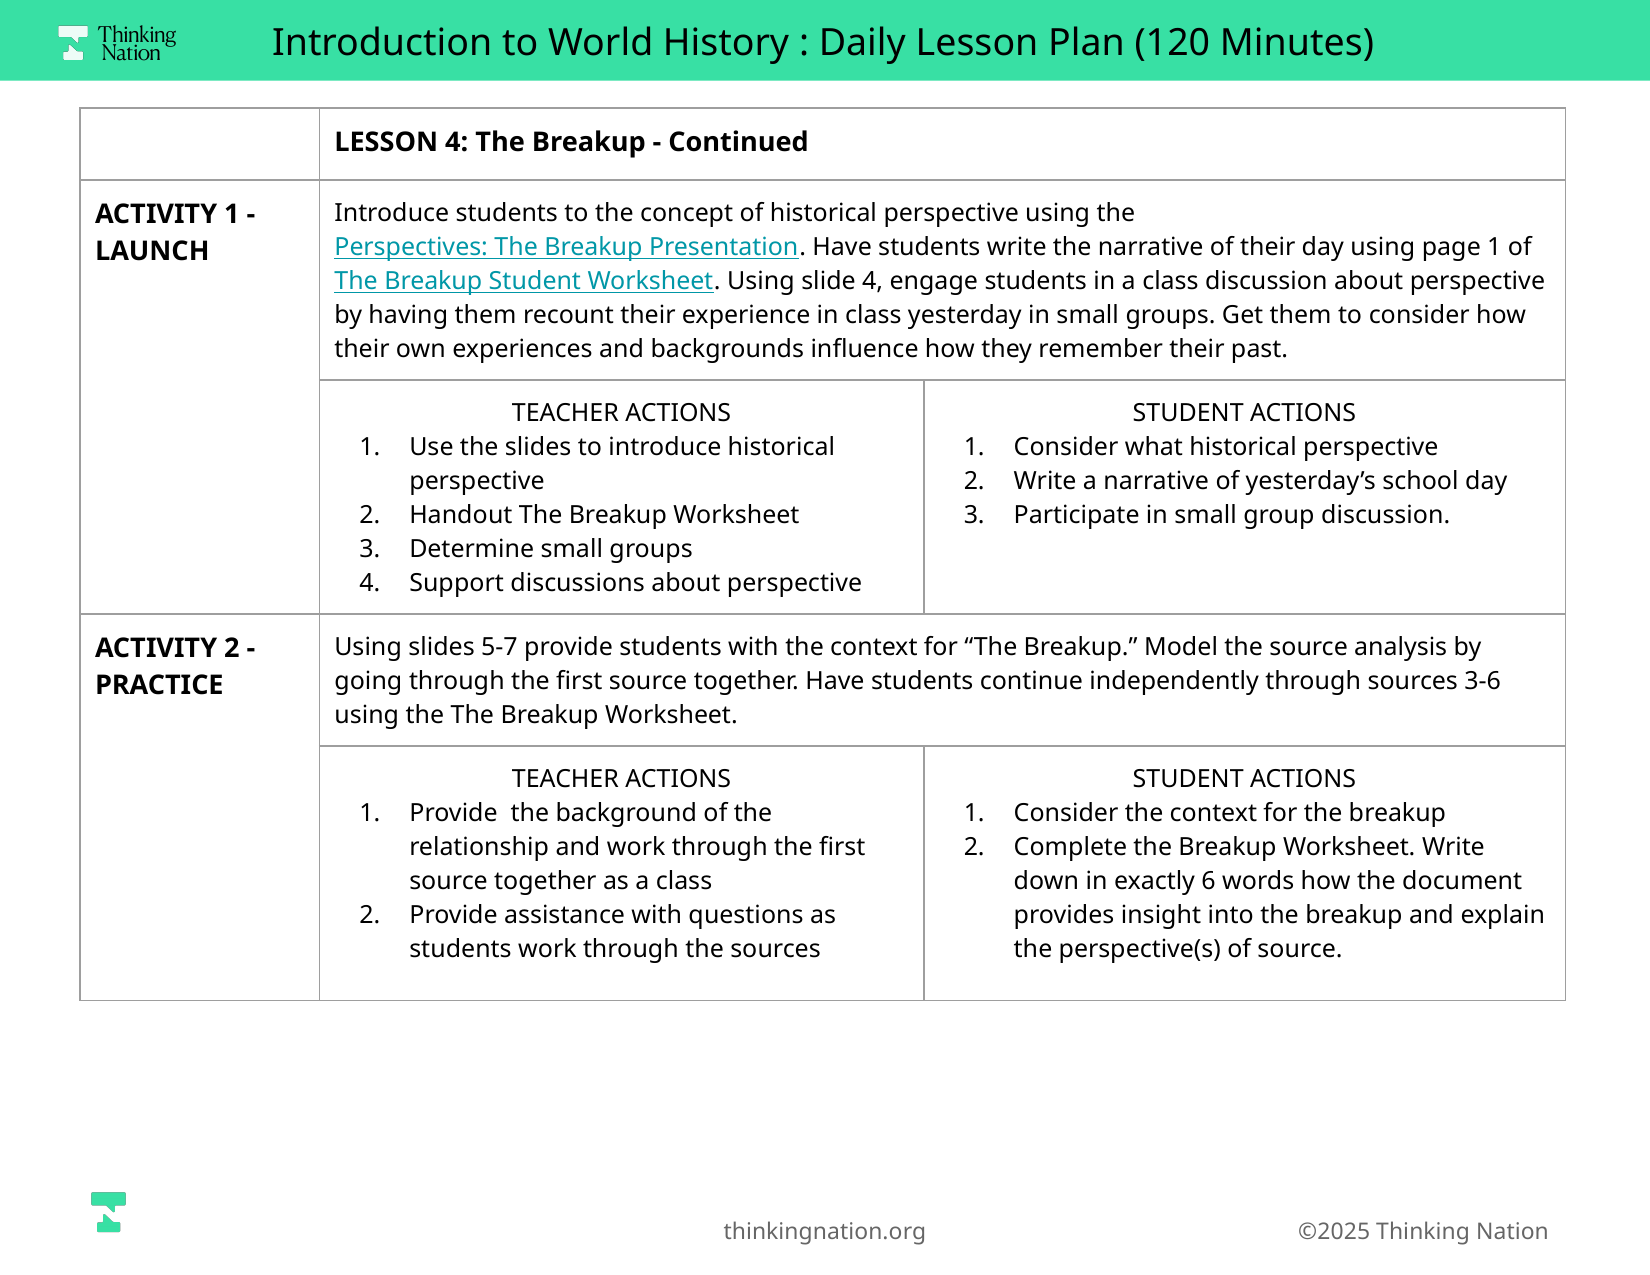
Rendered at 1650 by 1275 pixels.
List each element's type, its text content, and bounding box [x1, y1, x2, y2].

table_cell STUDENT ACTIONS Consider the context for the breakup Complete the Breakup Worksheet. Write down in exactly 6 words how the document provides insight into the breakup and explain the perspective(s) of source. [925, 747, 1565, 1000]
table_header [81, 109, 319, 179]
picture [45, 14, 180, 71]
text_box thinkingnation.org [629, 1200, 1021, 1240]
text_box ©2025 Thinking Nation [1174, 1200, 1566, 1240]
table_cell TEACHER ACTIONS Provide the background of the relationship and work through the first source together as a class Provide assistance with questions as students work through the sources [320, 747, 923, 1000]
text_box Introduction to World History : Daily Lesson Plan (120 Minutes) [0, 0, 1650, 81]
table_cell ACTIVITY 2 - PRACTICE [81, 615, 319, 1000]
table_cell Using slides 5-7 provide students with the context for “The Breakup.” Model the source analysis by going through the first source together. Have students continue independently through sources 3-6 using the The Breakup Worksheet. [320, 615, 1565, 745]
table_cell TEACHER ACTIONS Use the slides to introduce historical perspective Handout The Breakup Worksheet Determine small groups Support discussions about perspective [320, 381, 923, 613]
table_cell STUDENT ACTIONS Consider what historical perspective Write a narrative of yesterday’s school day Participate in small group discussion. [925, 381, 1565, 613]
picture [80, 1184, 136, 1240]
table_cell Introduce students to the concept of historical perspective using the Perspectives: The Breakup Presentation. Have students write the narrative of their day using page 1 of The Breakup Student Worksheet. Using slide 4, engage students in a class discussion about perspective by having them recount their experience in class yesterday in small groups. Get them to consider how their own experiences and backgrounds influence how they remember their past. [320, 181, 1565, 379]
table_cell ACTIVITY 1 - LAUNCH [81, 181, 319, 613]
table_header LESSON 4: The Breakup - Continued [320, 109, 1565, 179]
